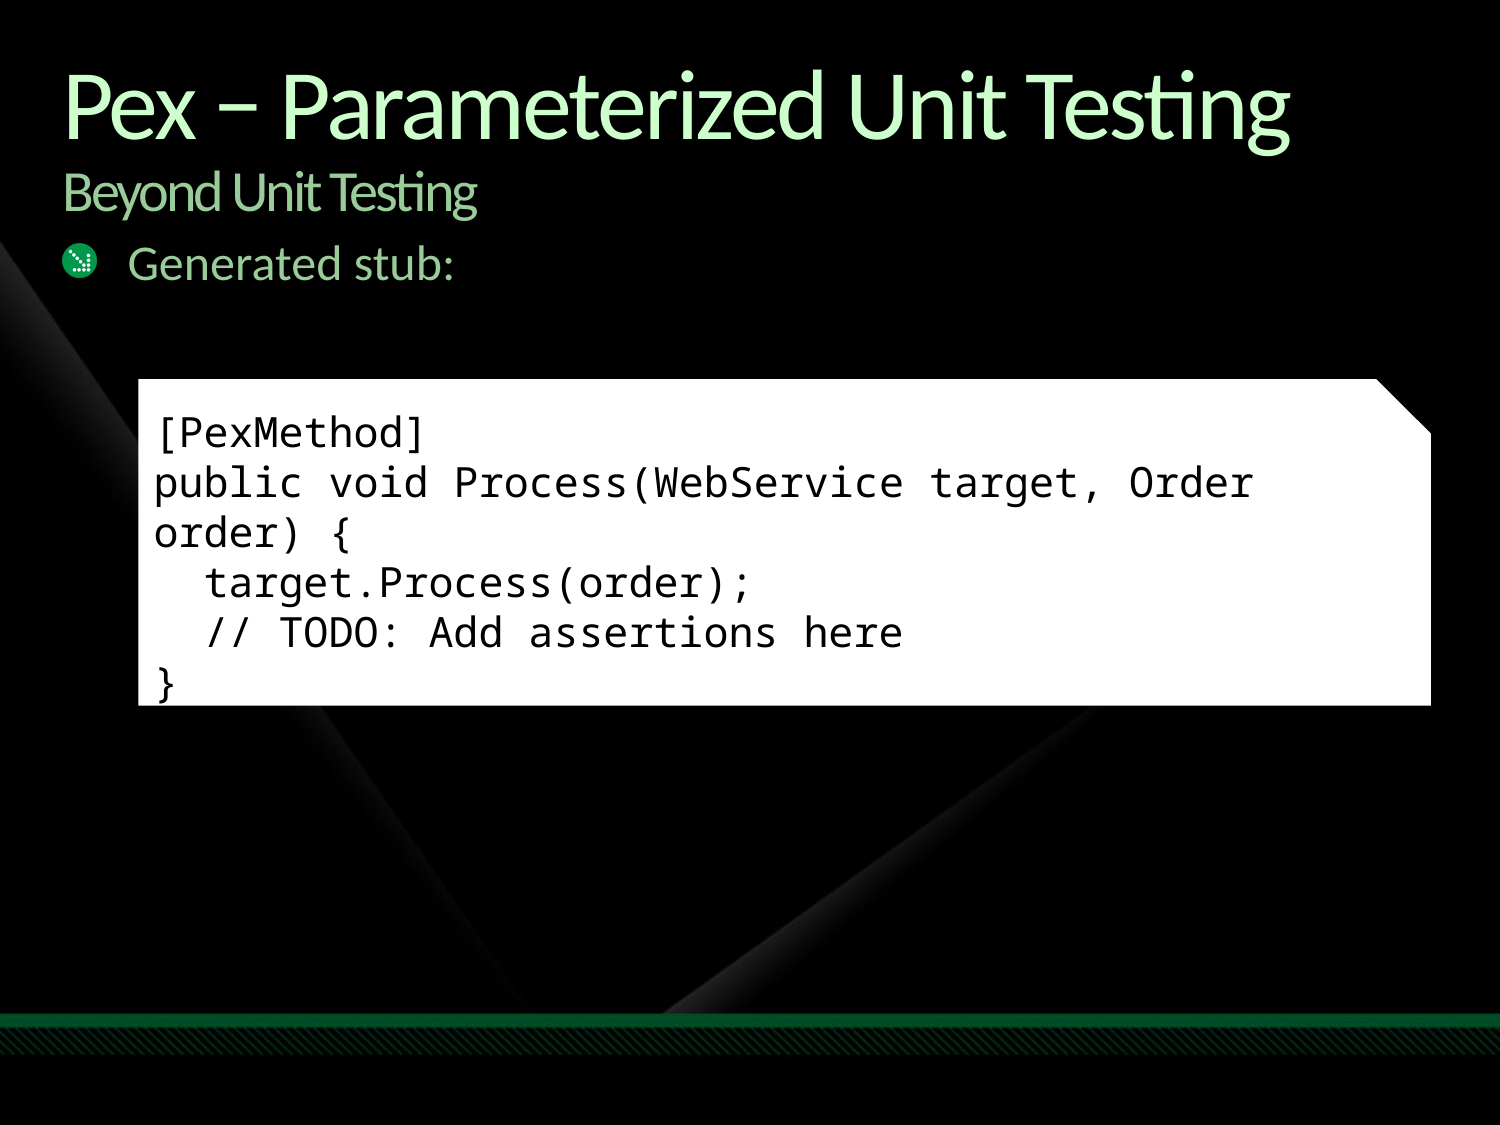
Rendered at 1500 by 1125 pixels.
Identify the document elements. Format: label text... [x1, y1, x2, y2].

list Generated stub: [62, 237, 1438, 292]
picture [0, 0, 1500, 1125]
title Pex − Parameterized Unit Testing Beyond Unit Testing [62, 53, 1438, 208]
text_box [PexMethod] public void Process(WebService target, Order order) { target.Process(order); // TODO: Add assertions here } [133, 374, 1436, 711]
